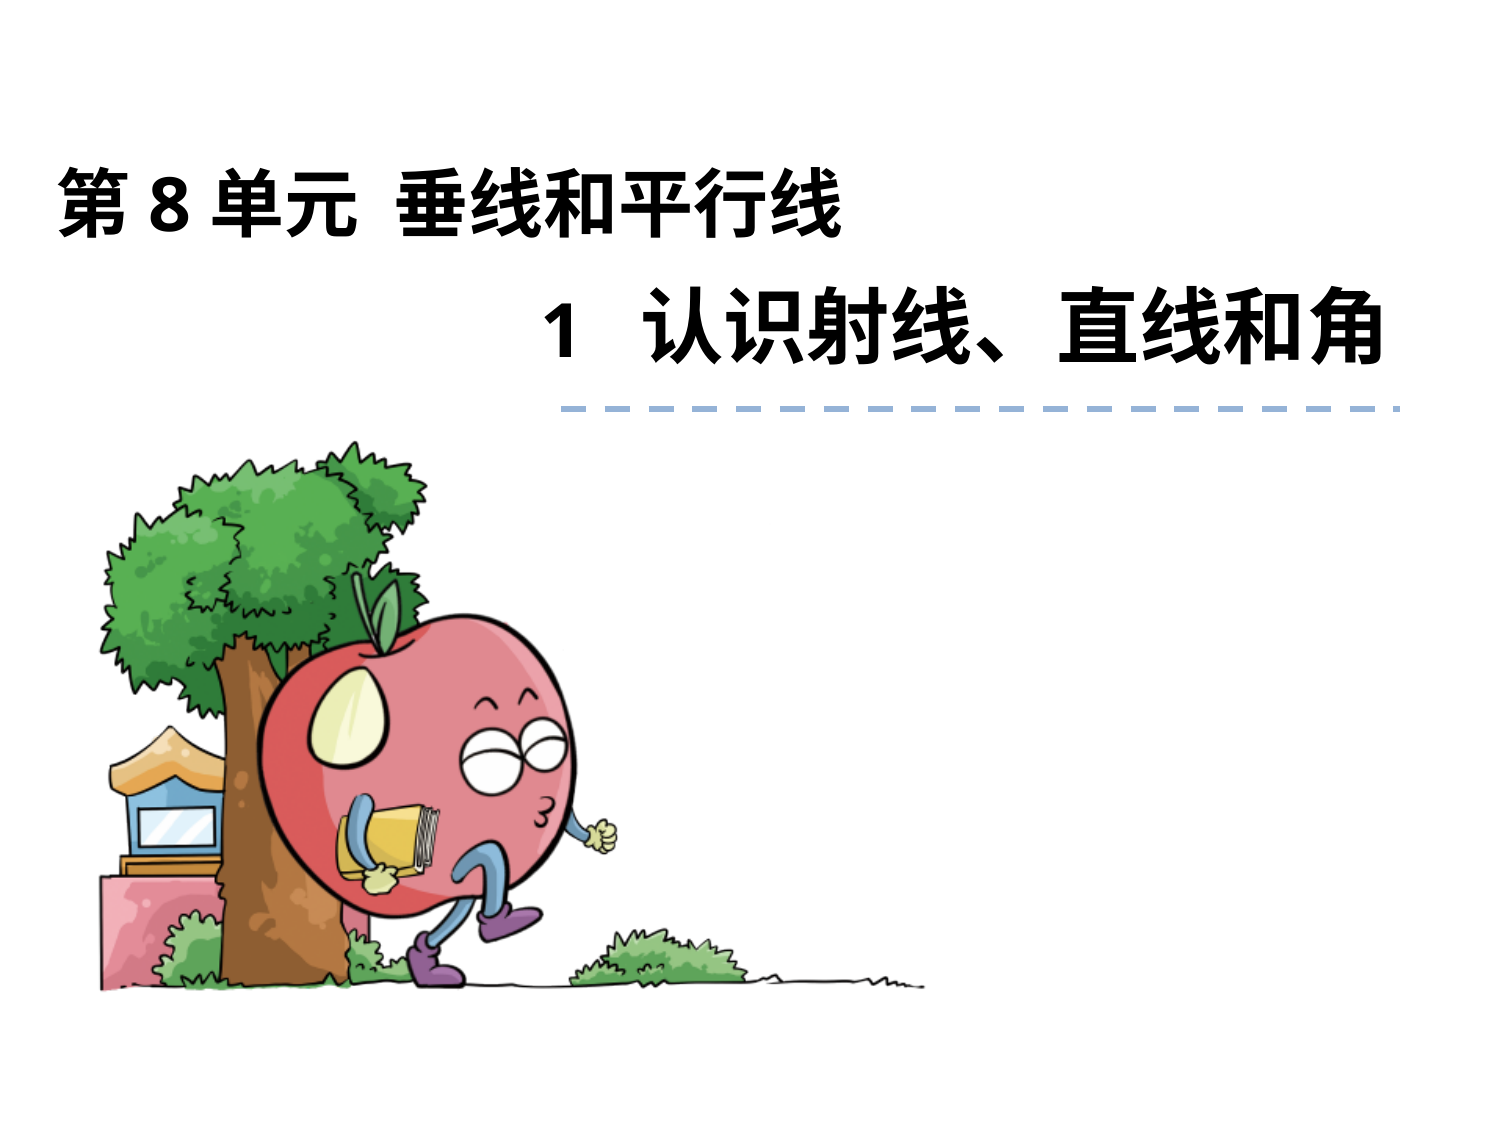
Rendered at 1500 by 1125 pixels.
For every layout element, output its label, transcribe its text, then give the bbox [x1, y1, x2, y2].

text_box 1 认识射线、直线和角 [525, 267, 1459, 382]
text_box 第8单元 垂线和平行线 [41, 148, 1187, 254]
picture [88, 432, 937, 1011]
